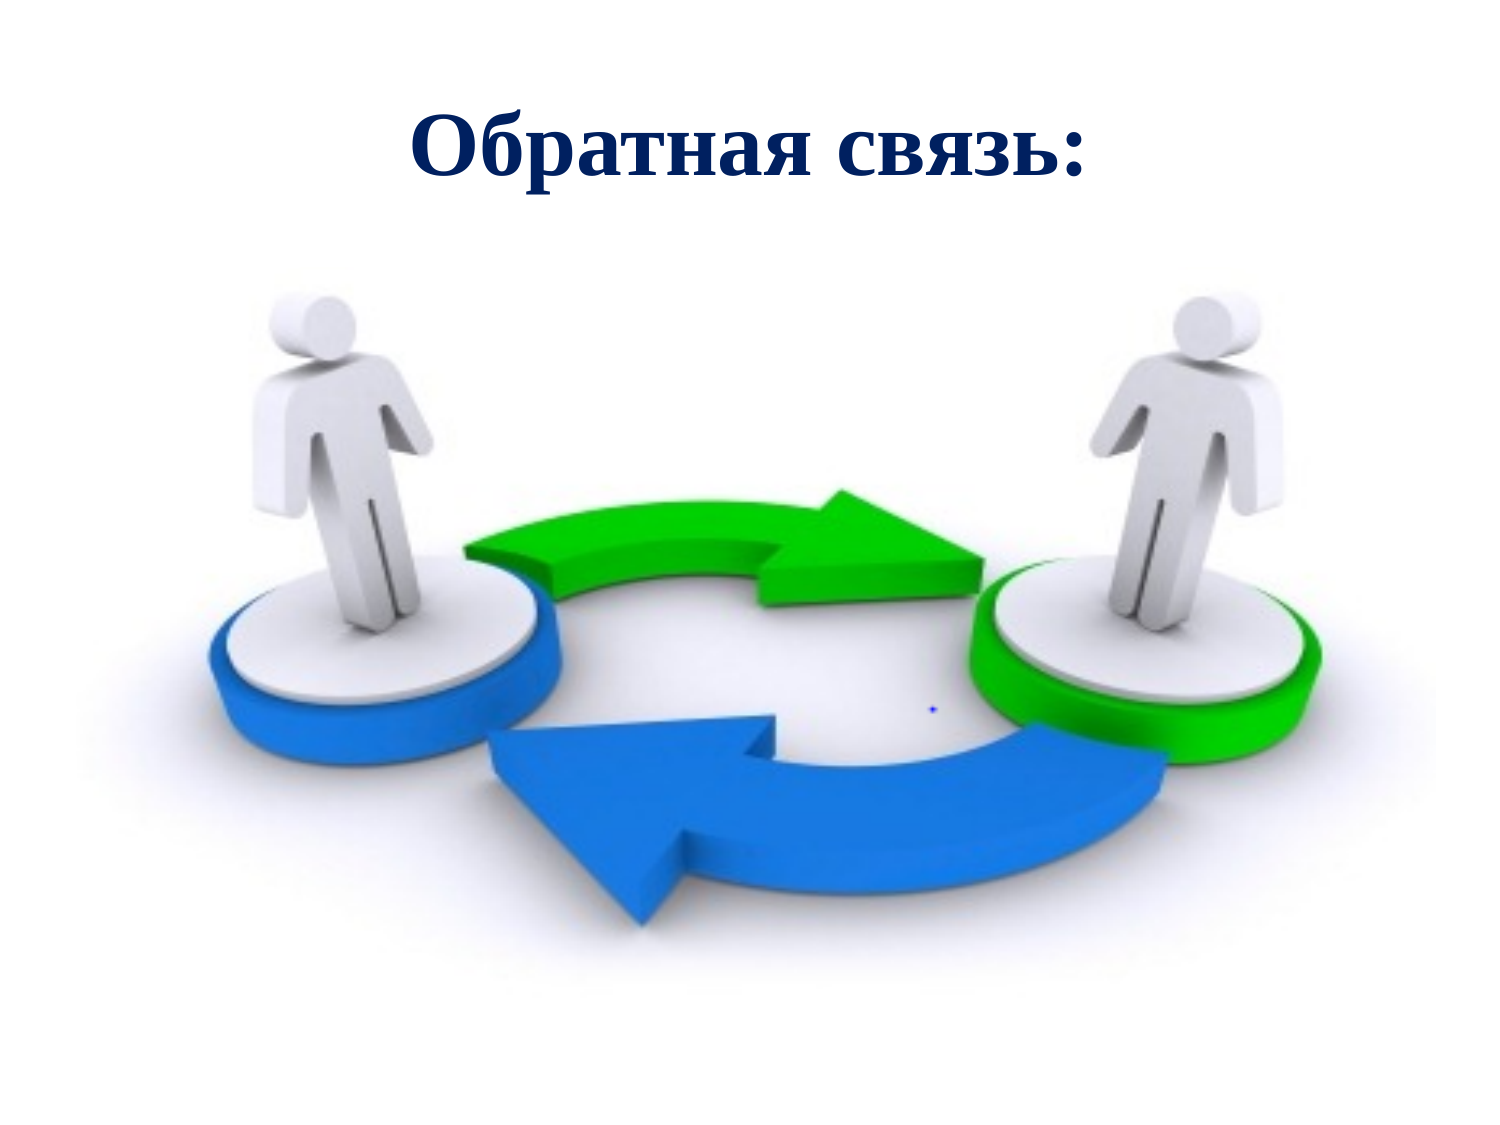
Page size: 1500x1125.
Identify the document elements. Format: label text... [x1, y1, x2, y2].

title Обратная связь: [75, 45, 1425, 233]
picture [76, 266, 1436, 1000]
